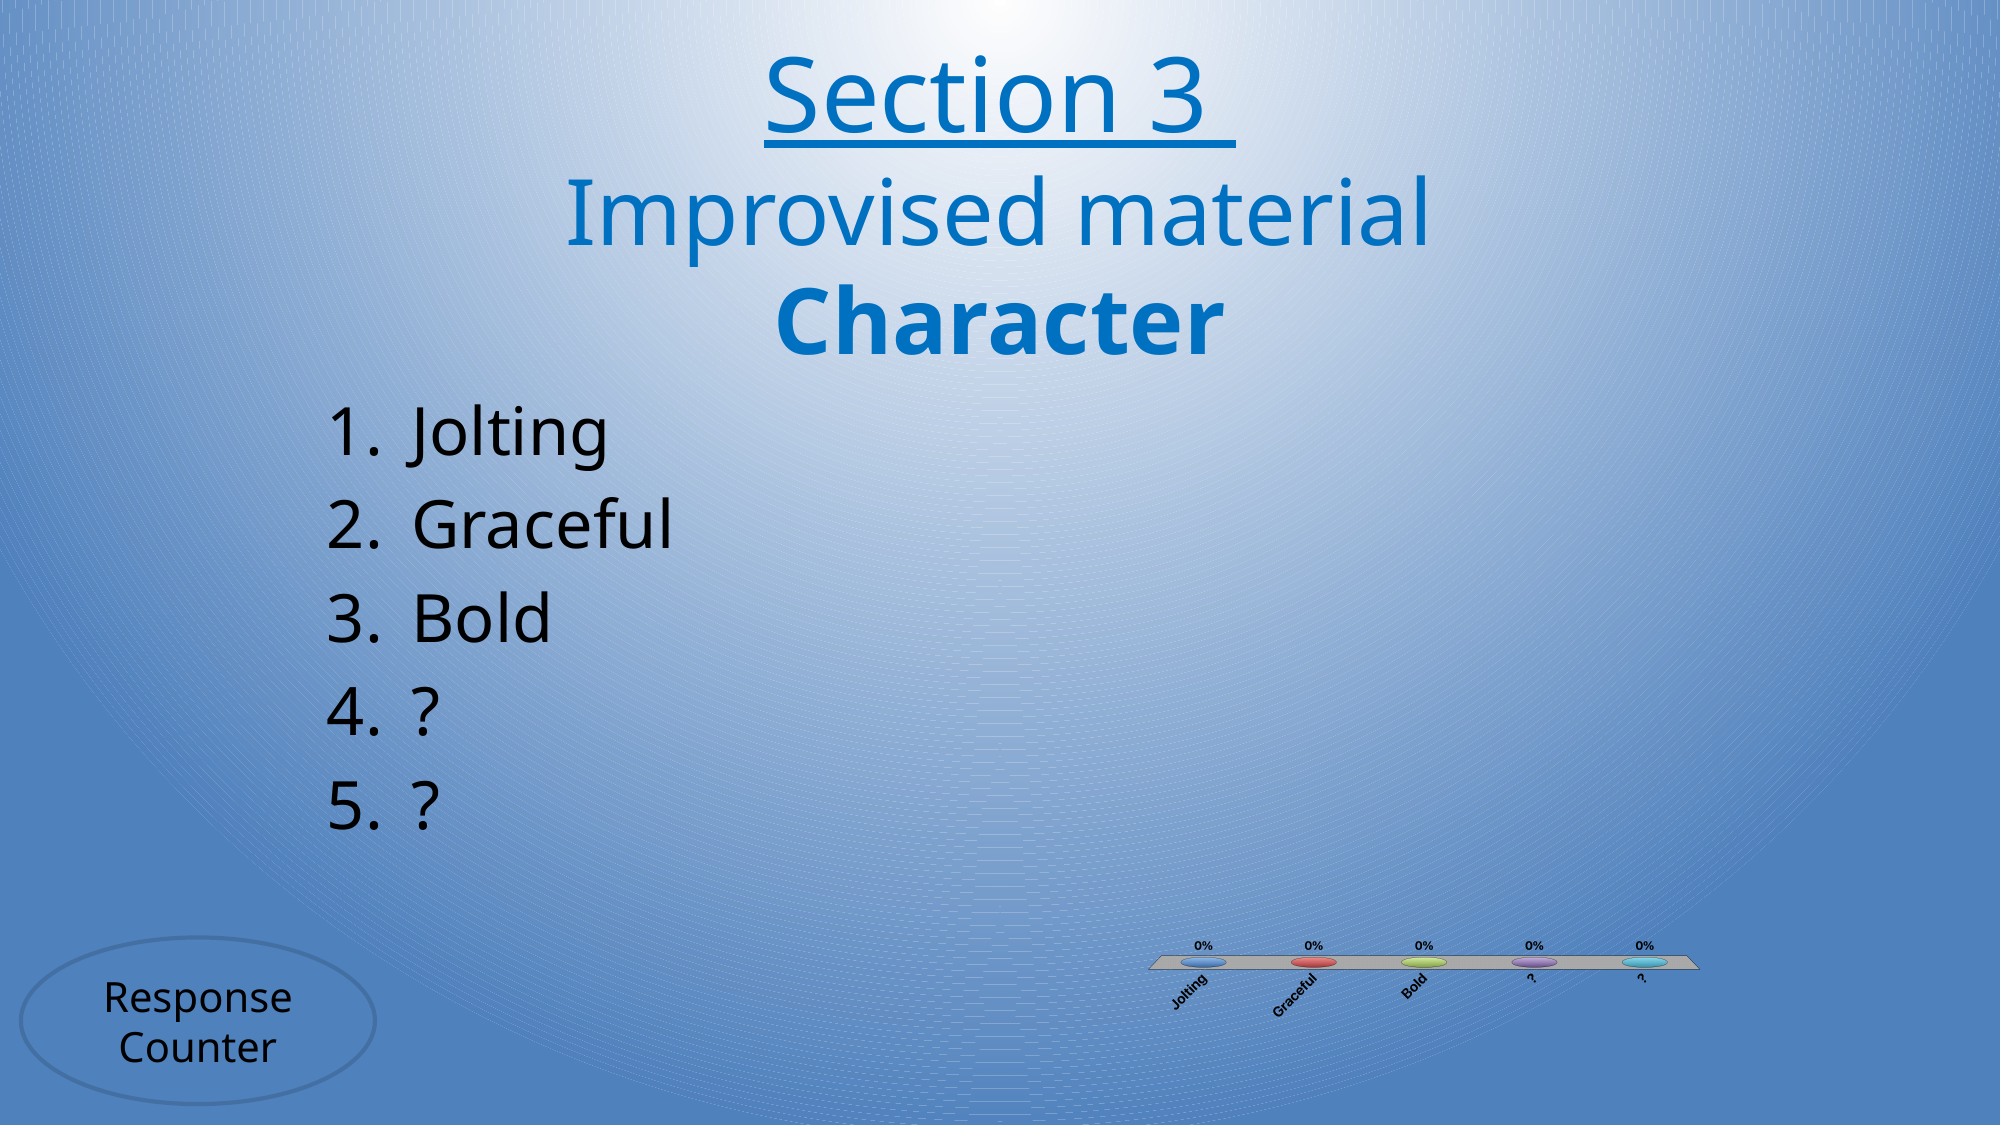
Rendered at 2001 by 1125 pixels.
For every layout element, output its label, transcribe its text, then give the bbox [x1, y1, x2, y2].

picture [1147, 384, 1715, 1022]
title Section 3 Improvised material Character [99, 20, 1900, 424]
text_box Response Counter [18, 935, 378, 1107]
list Jolting Graceful Bold ? ? [311, 424, 987, 1124]
